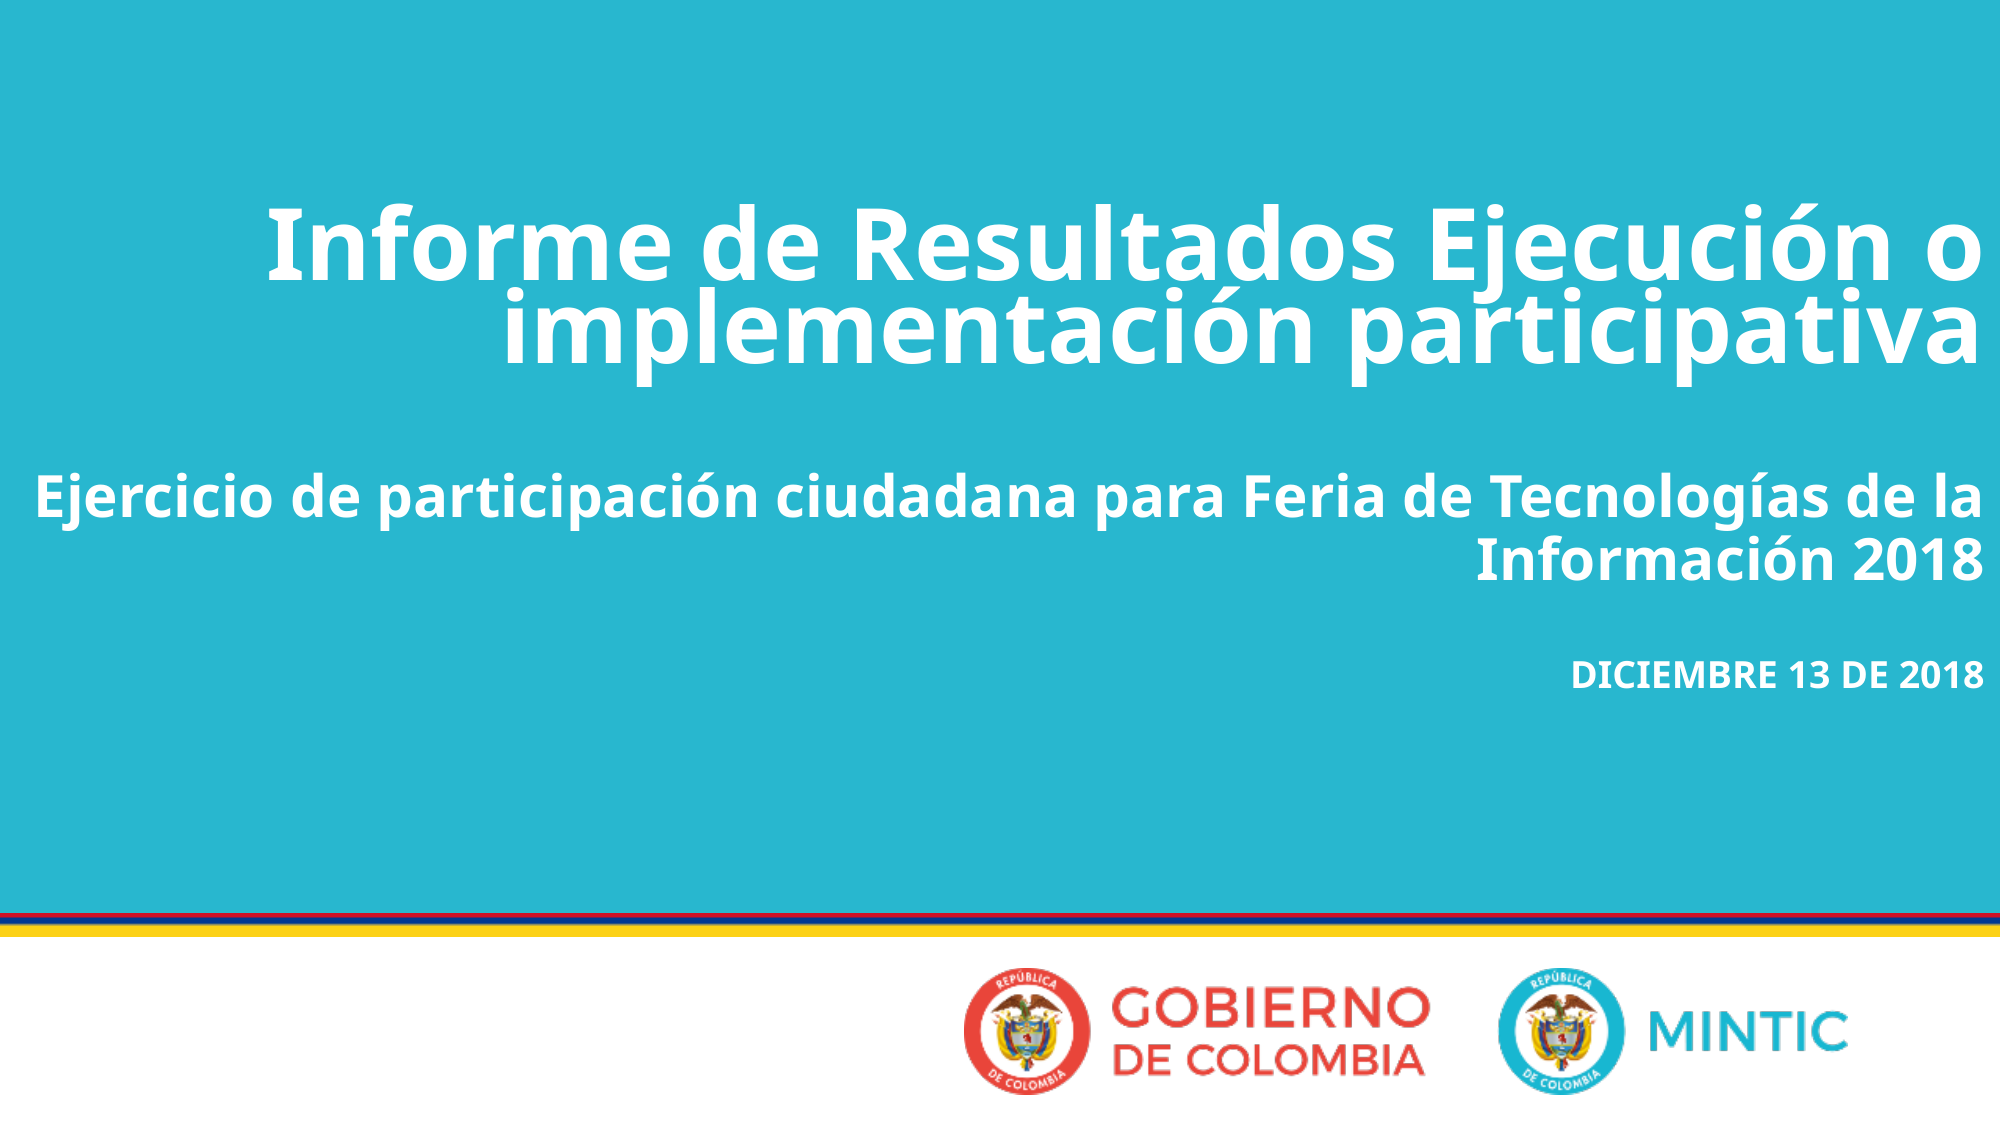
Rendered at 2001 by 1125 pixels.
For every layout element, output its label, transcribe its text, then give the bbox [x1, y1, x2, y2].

text_box Informe de Resultados Ejecución o implementación participativa Ejercicio de participación ciudadana para Feria de Tecnologías de la Información 2018 DICIEMBRE 13 DE 2018 [0, 0, 2000, 912]
picture [0, 912, 2000, 937]
picture [964, 967, 1848, 1095]
